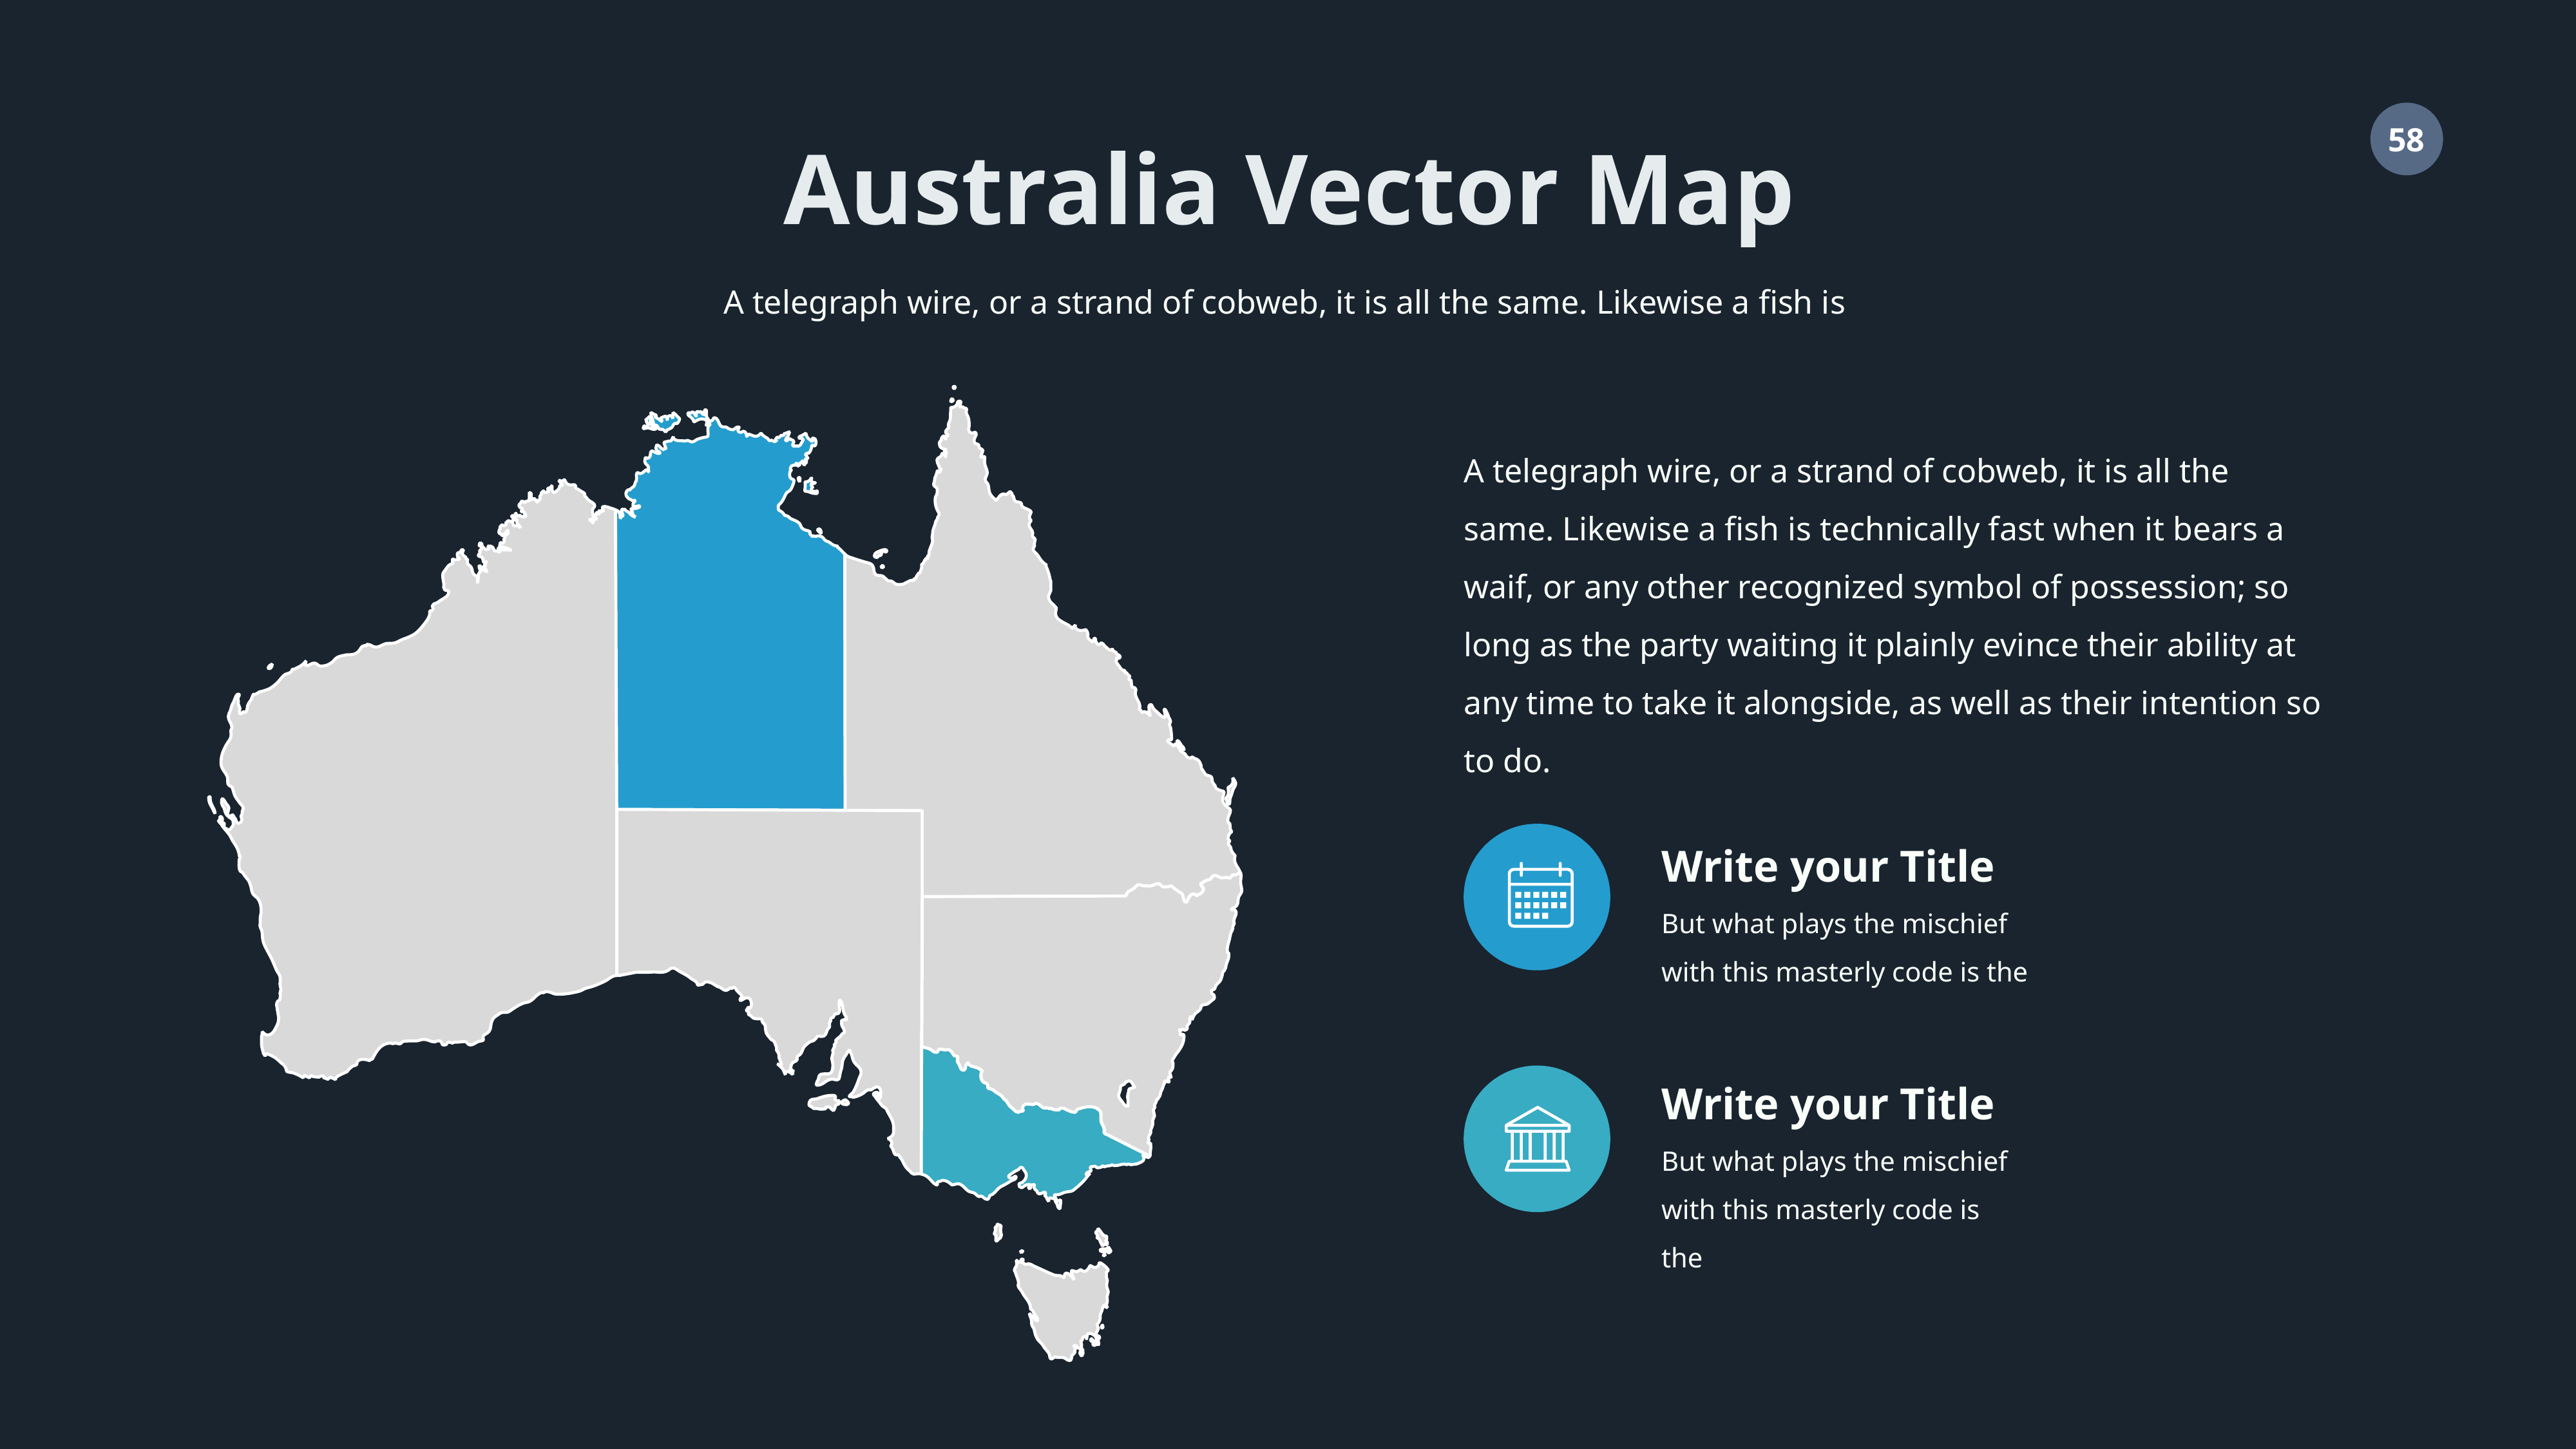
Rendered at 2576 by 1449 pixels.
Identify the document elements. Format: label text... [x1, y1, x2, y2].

text_box [1463, 1065, 1611, 1213]
text_box A telegraph wire, or a strand of cobweb, it is all the same. Likewise a fish is technically fast when it bears a waif, or any other recognized symbol of possession; so long as the party waiting it plainly evince their ability at any time to take it alongside, as well as their intention so to do. [1454, 426, 2335, 784]
text_box [1505, 1106, 1571, 1172]
text_box Write your Title But what plays the mischief with this masterly code is the [1636, 800, 2054, 1000]
text_box A telegraph wire, or a strand of cobweb, it is all the same. Likewise a fish is [704, 260, 1865, 325]
text_box [1463, 823, 1611, 971]
text_box Australia Vector Map [774, 123, 1804, 249]
text_box [1507, 862, 1574, 928]
text_box Write your Title But what plays the mischief with this masterly code is the [1636, 1037, 2051, 1286]
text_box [208, 386, 1242, 1361]
